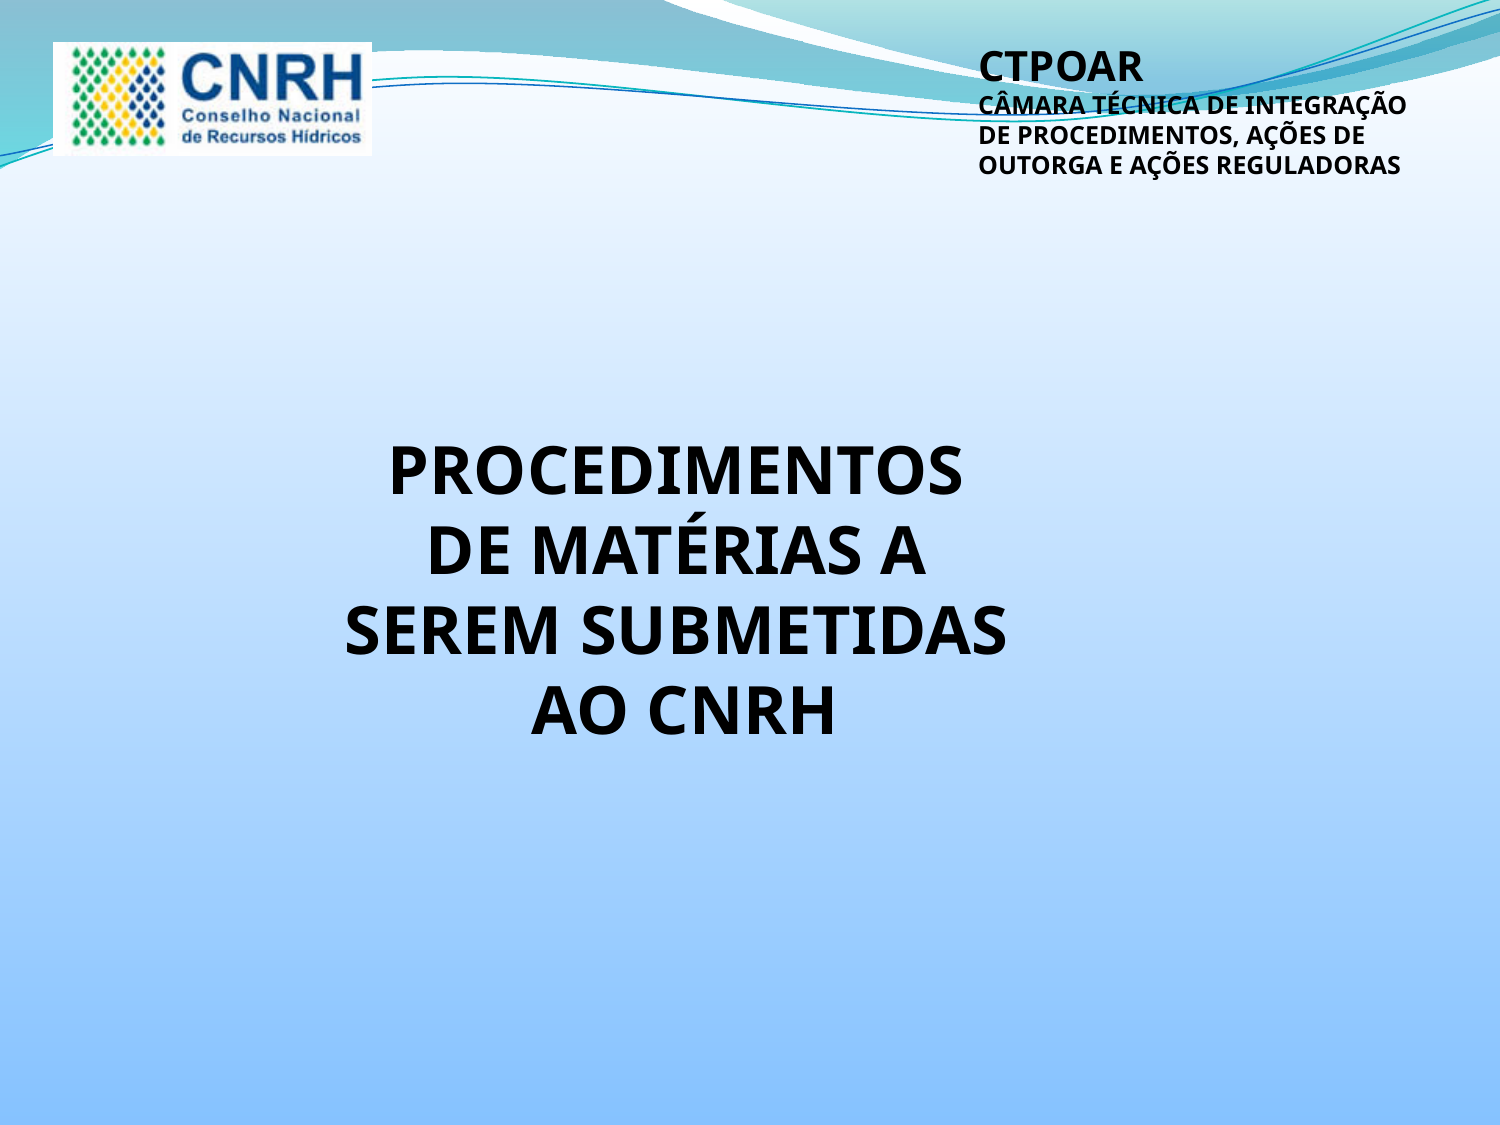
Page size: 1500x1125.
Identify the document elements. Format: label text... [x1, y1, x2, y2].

text_box PROCEDIMENTOS DE MATÉRIAS A SEREM SUBMETIDAS AO CNRH [112, 420, 1258, 756]
text_box CTPOAR CÂMARA TÉCNICA DE INTEGRAÇÃO DE PROCEDIMENTOS, AÇÕES DE OUTORGA E AÇÕES REGULADORAS [963, 31, 1430, 187]
picture [52, 42, 373, 156]
